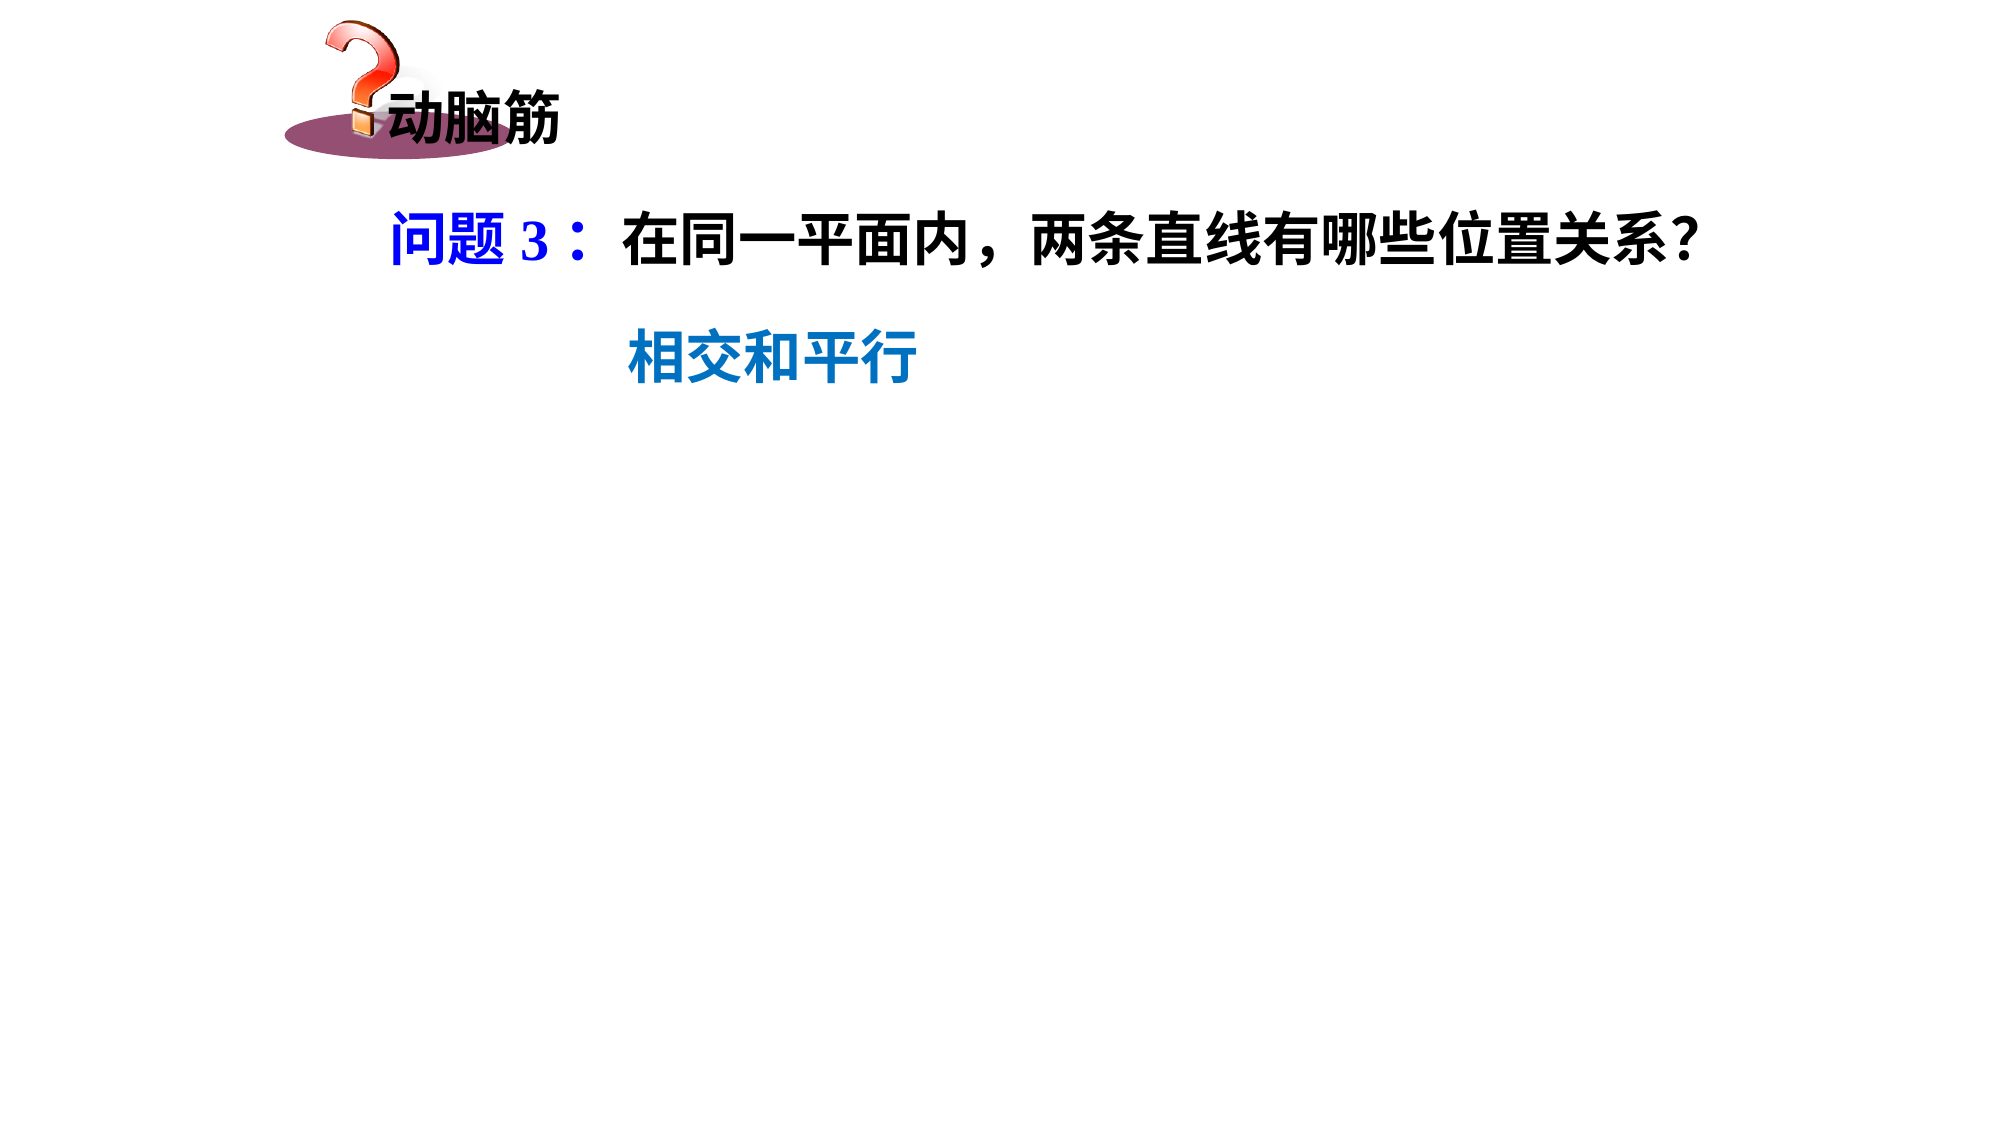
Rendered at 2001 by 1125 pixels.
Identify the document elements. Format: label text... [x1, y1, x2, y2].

text_box 相交和平行 [612, 312, 1028, 398]
text_box 问题3：在同一平面内，两条直线有哪些位置关系？ [375, 187, 1750, 280]
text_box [284, 12, 613, 160]
